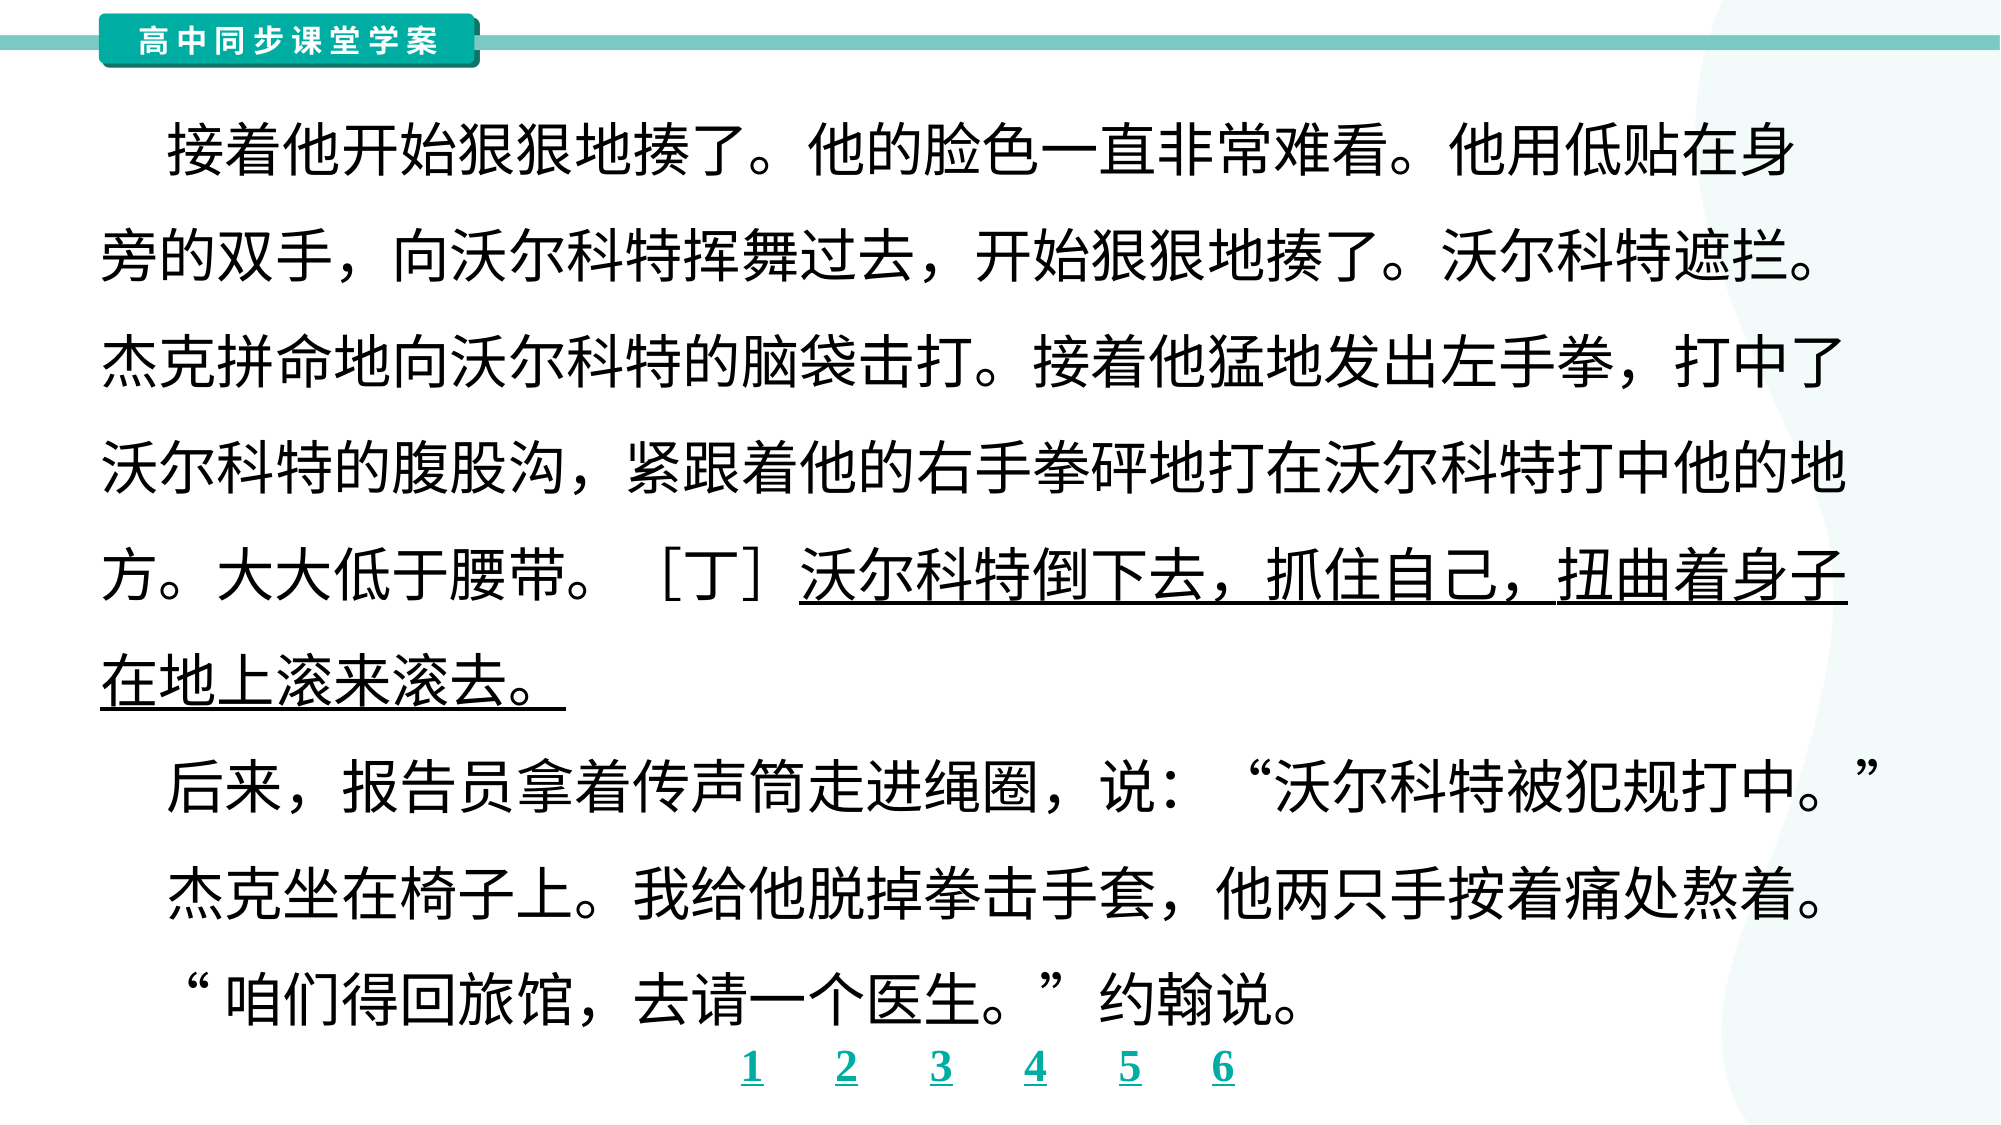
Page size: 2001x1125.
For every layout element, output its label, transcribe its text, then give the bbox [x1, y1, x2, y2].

picture [0, 0, 2000, 1125]
text_box 接着他开始狠狠地揍了。他的脸色一直非常难看。他用低贴在身 旁的双手，向沃尔科特挥舞过去，开始狠狠地揍了。沃尔科特遮拦。 杰克拼命地向沃尔科特的脑袋击打。接着他猛地发出左手拳，打中了 沃尔科特的腹股沟，紧跟着他的右手拳砰地打在沃尔科特打中他的地 方。大大低于腰带。［丁］沃尔科特倒下去，抓住自己，扭曲着身子 在地上滚来滚去。 后来，报告员拿着传声筒走进绳圈，说：“沃尔科特被犯规打中。” 杰克坐在椅子上。我给他脱掉拳击手套，他两只手按着痛处熬着。 “咱们得回旅馆，去请一个医生。”约翰说。 [100, 76, 1899, 1033]
